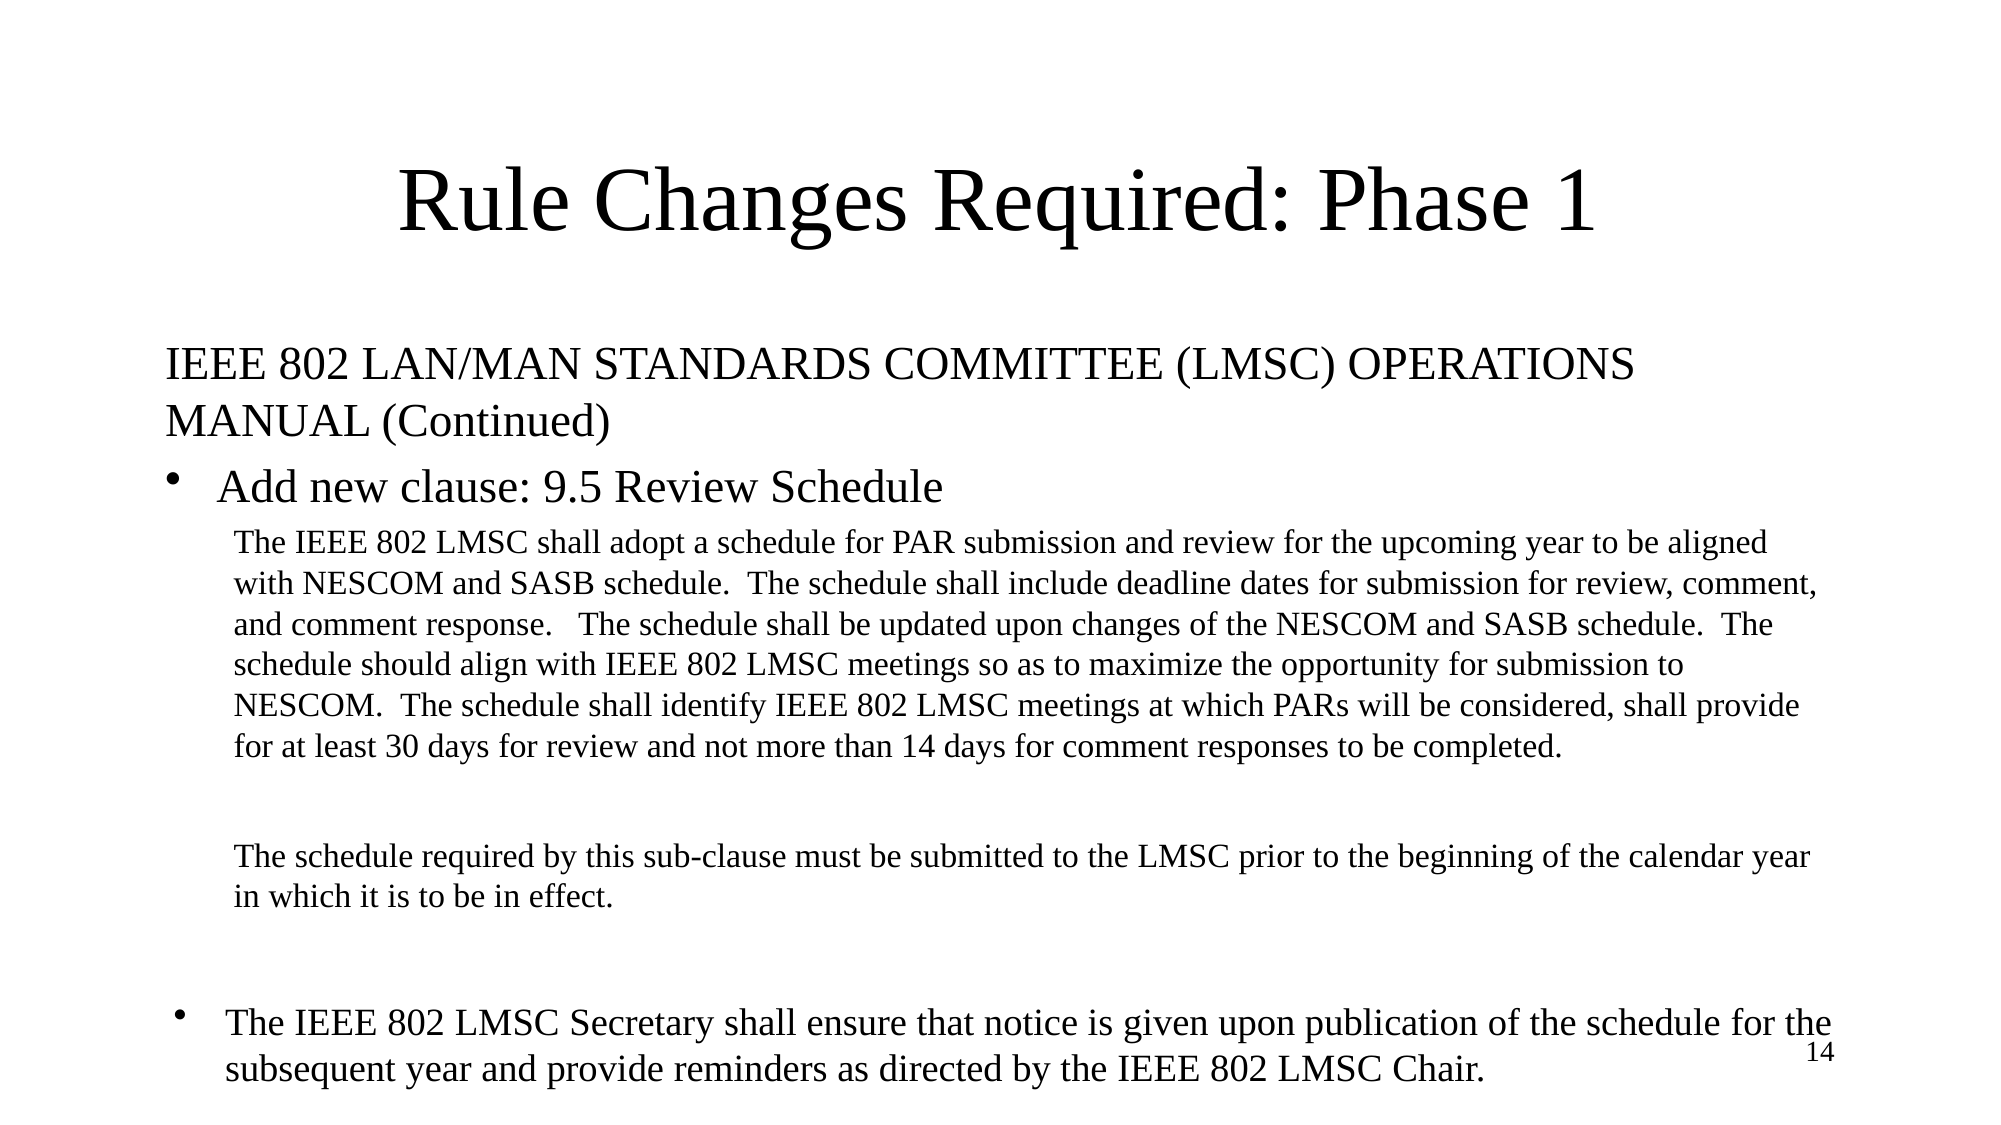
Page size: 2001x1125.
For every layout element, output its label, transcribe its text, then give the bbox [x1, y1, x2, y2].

title Rule Changes Required: Phase 1 [149, 99, 1851, 288]
list IEEE 802 LAN/MAN STANDARDS COMMITTEE (LMSC) OPERATIONS MANUAL (Continued) Add new clause: 9.5 Review Schedule The IEEE 802 LMSC shall adopt a schedule for PAR submission and review for the upcoming year to be aligned with NESCOM and SASB schedule. The schedule shall include deadline dates for submission for review, comment, and comment response. The schedule shall be updated upon changes of the NESCOM and SASB schedule. The schedule should align with IEEE 802 LMSC meetings so as to maximize the opportunity for submission to NESCOM. The schedule shall identify IEEE 802 LMSC meetings at which PARs will be considered, shall provide for at least 30 days for review and not more than 14 days for comment responses to be completed. The schedule required by this sub-clause must be submitted to the LMSC prior to the beginning of the calendar year in which it is to be in effect. The IEEE 802 LMSC Secretary shall ensure that notice is given upon publication of the schedule for the subsequent year and provide reminders as directed by the IEEE 802 LMSC Chair. [149, 324, 1851, 1101]
slide_number 14 [1433, 1024, 1851, 1101]
